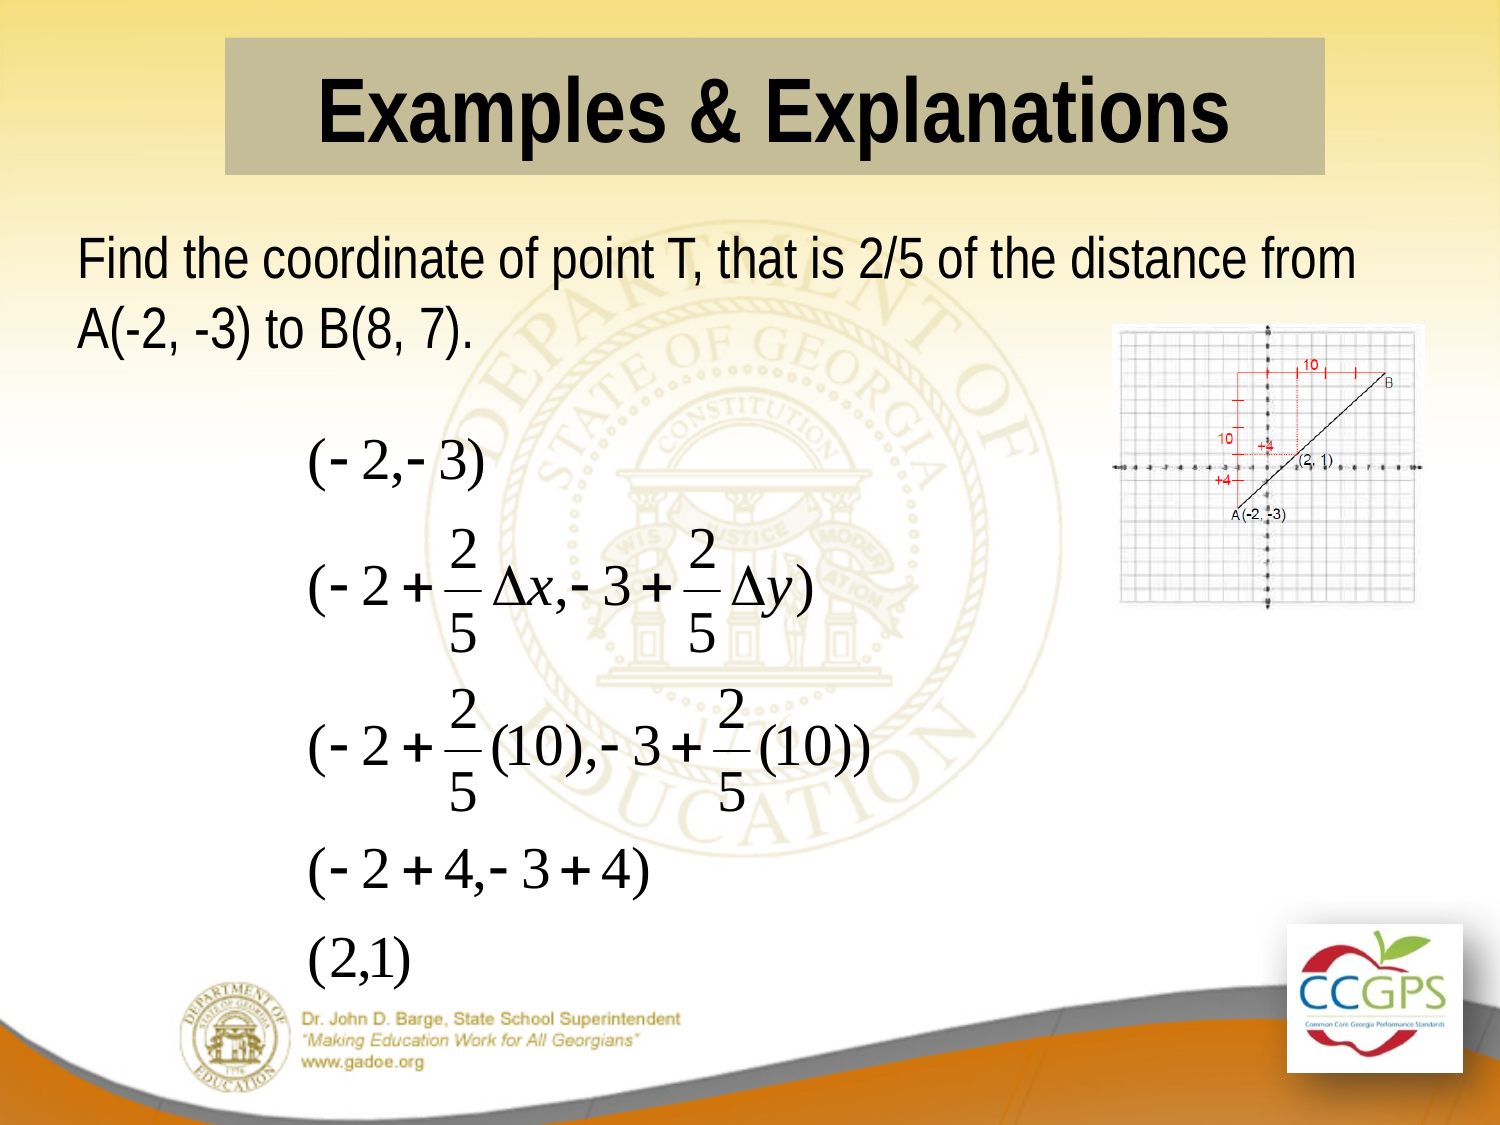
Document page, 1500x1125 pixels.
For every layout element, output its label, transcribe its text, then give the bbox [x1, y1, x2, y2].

picture [0, 0, 1500, 1125]
subtitle Find the coordinate of point T, that is 2/5 of the distance from A(-2, -3) to B(8, 7). [62, 212, 1438, 926]
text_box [299, 423, 884, 1004]
title Examples & Explanations [224, 37, 1326, 176]
